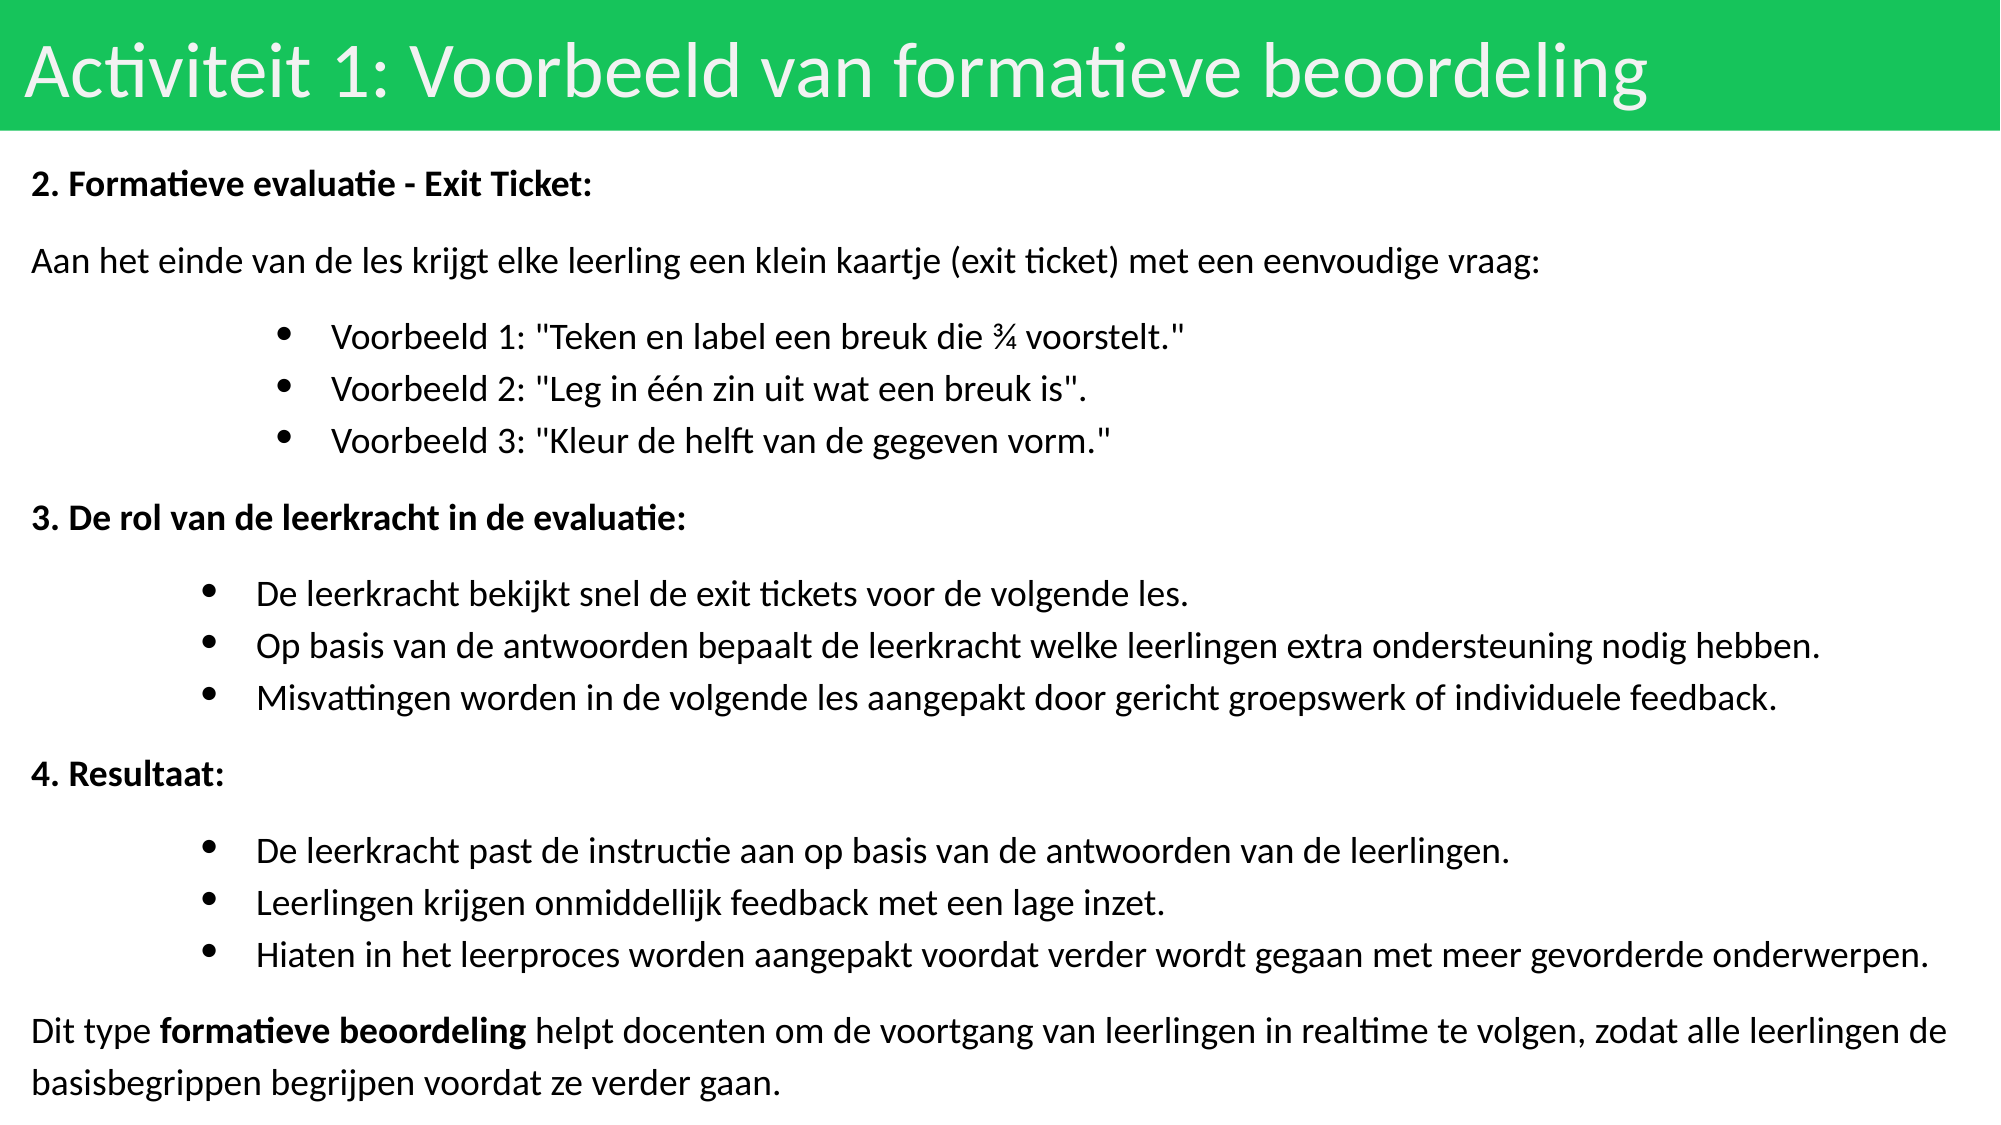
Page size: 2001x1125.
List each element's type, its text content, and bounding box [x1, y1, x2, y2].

list 2. Formatieve evaluatie - Exit Ticket: Aan het einde van de les krijgt elke leerling een klein kaartje (exit ticket) met een eenvoudige vraag: Voorbeeld 1: "Teken en label een breuk die ¾ voorstelt." Voorbeeld 2: "Leg in één zin uit wat een breuk is". Voorbeeld 3: "Kleur de helft van de gegeven vorm." 3. De rol van de leerkracht in de evaluatie: De leerkracht bekijkt snel de exit tickets voor de volgende les. Op basis van de antwoorden bepaalt de leerkracht welke leerlingen extra ondersteuning nodig hebben. Misvattingen worden in de volgende les aangepakt door gericht groepswerk of individuele feedback. 4. Resultaat: De leerkracht past de instructie aan op basis van de antwoorden van de leerlingen. Leerlingen krijgen onmiddellijk feedback met een lage inzet. Hiaten in het leerproces worden aangepakt voordat verder wordt gegaan met meer gevorderde onderwerpen. Dit type formatieve beoordeling helpt docenten om de voortgang van leerlingen in realtime te volgen, zodat alle leerlingen de basisbegrippen begrijpen voordat ze verder gaan. [16, 144, 1976, 1108]
title Activiteit 1: Voorbeeld van formatieve beoordeling [16, 13, 1976, 131]
